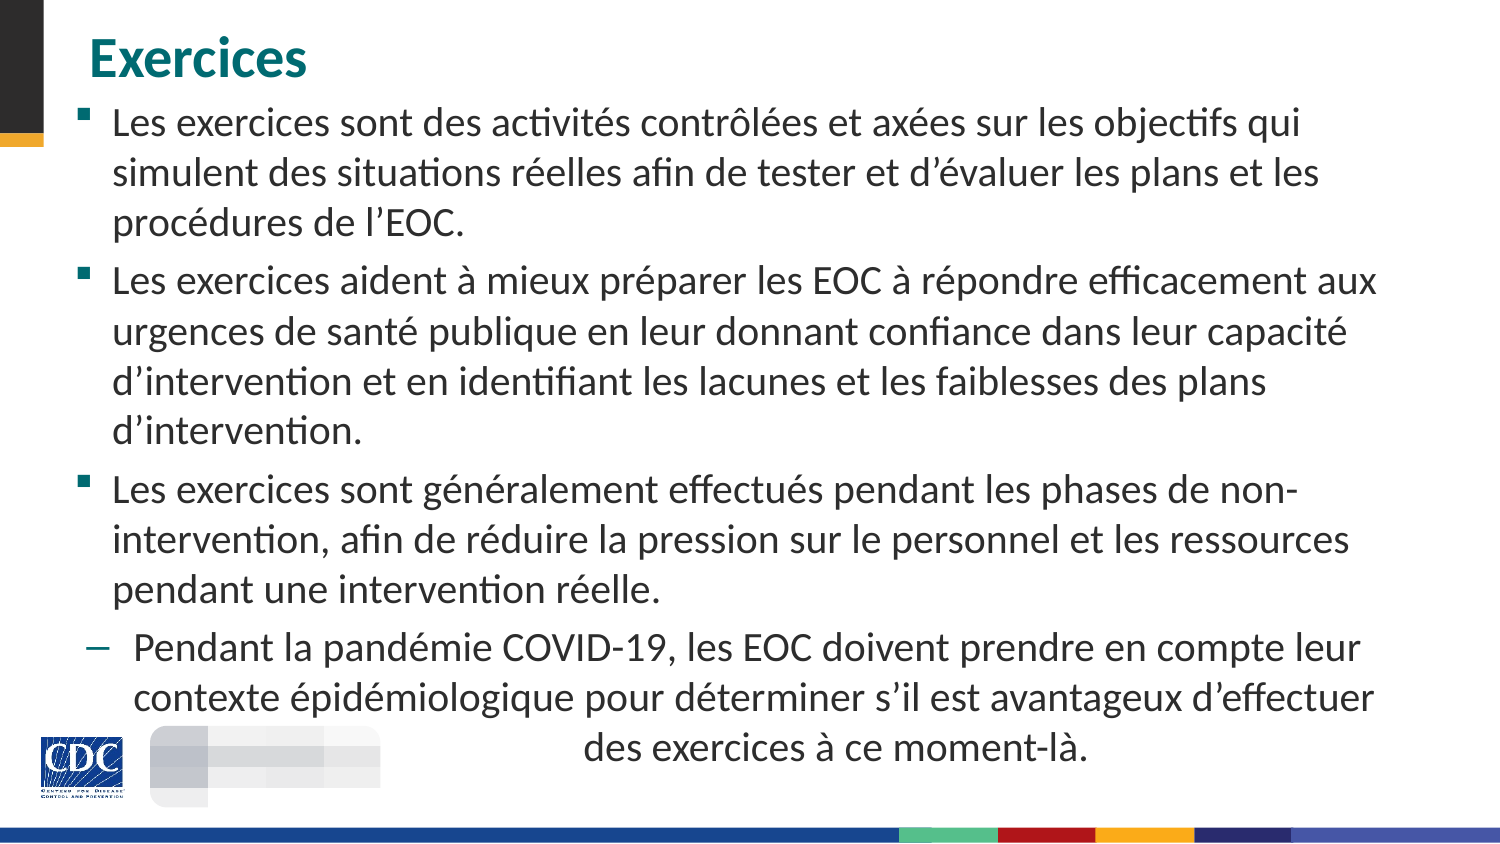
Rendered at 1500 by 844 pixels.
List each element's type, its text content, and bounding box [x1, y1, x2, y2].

title Exercices [75, 33, 1425, 87]
list Les exercices sont des activités contrôlées et axées sur les objectifs qui simulent des situations réelles afin de tester et d’évaluer les plans et les procédures de l’EOC. Les exercices aident à mieux préparer les EOC à répondre efficacement aux urgences de santé publique en leur donnant confiance dans leur capacité d’intervention et en identifiant les lacunes et les faiblesses des plans d’intervention. Les exercices sont généralement effectués pendant les phases de non-intervention, afin de réduire la pression sur le personnel et les ressources pendant une intervention réelle. Pendant la pandémie COVID-19, les EOC doivent prendre en compte leur contexte épidémiologique pour déterminer s’il est avantageux d’effectuer des exercices à ce moment-là. [59, 87, 1449, 556]
picture [41, 737, 125, 798]
